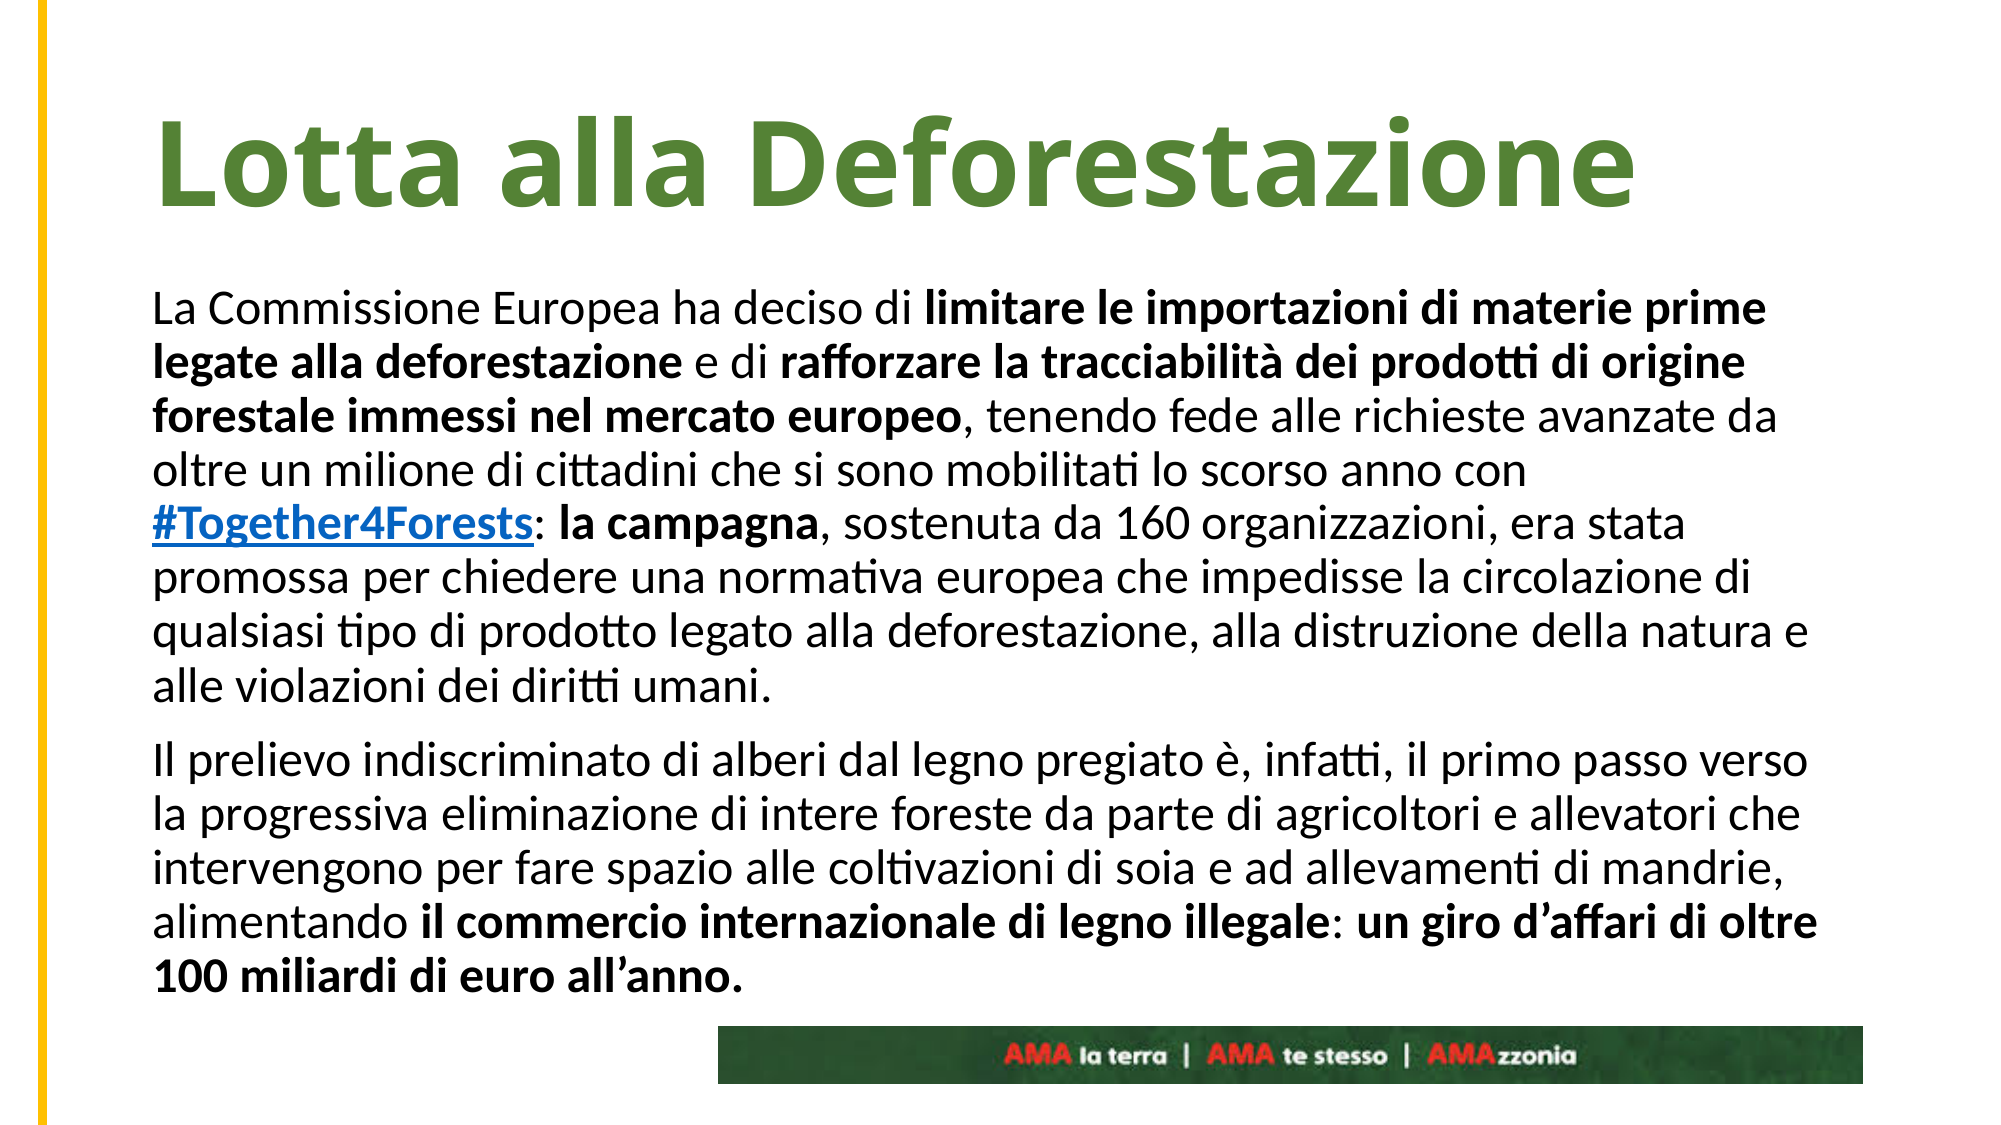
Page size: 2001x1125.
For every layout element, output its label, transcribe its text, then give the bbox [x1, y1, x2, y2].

list La Commissione Europea ha deciso di limitare le importazioni di materie prime legate alla deforestazione e di rafforzare la tracciabilità dei prodotti di origine forestale immessi nel mercato europeo, tenendo fede alle richieste avanzate da oltre un milione di cittadini che si sono mobilitati lo scorso anno con #Together4Forests: la campagna, sostenuta da 160 organizzazioni, era stata promossa per chiedere una normativa europea che impedisse la circolazione di qualsiasi tipo di prodotto legato alla deforestazione, alla distruzione della natura e alle violazioni dei diritti umani. Il prelievo indiscriminato di alberi dal legno pregiato è, infatti, il primo passo verso la progressiva eliminazione di intere foreste da parte di agricoltori e allevatori che intervengono per fare spazio alle coltivazioni di soia e ad allevamenti di mandrie, alimentando il commercio internazionale di legno illegale: un giro d’affari di oltre 100 miliardi di euro all’anno. [137, 278, 1863, 1040]
text_box Lotta alla Deforestazione [137, 59, 1863, 278]
picture [717, 1026, 1863, 1084]
